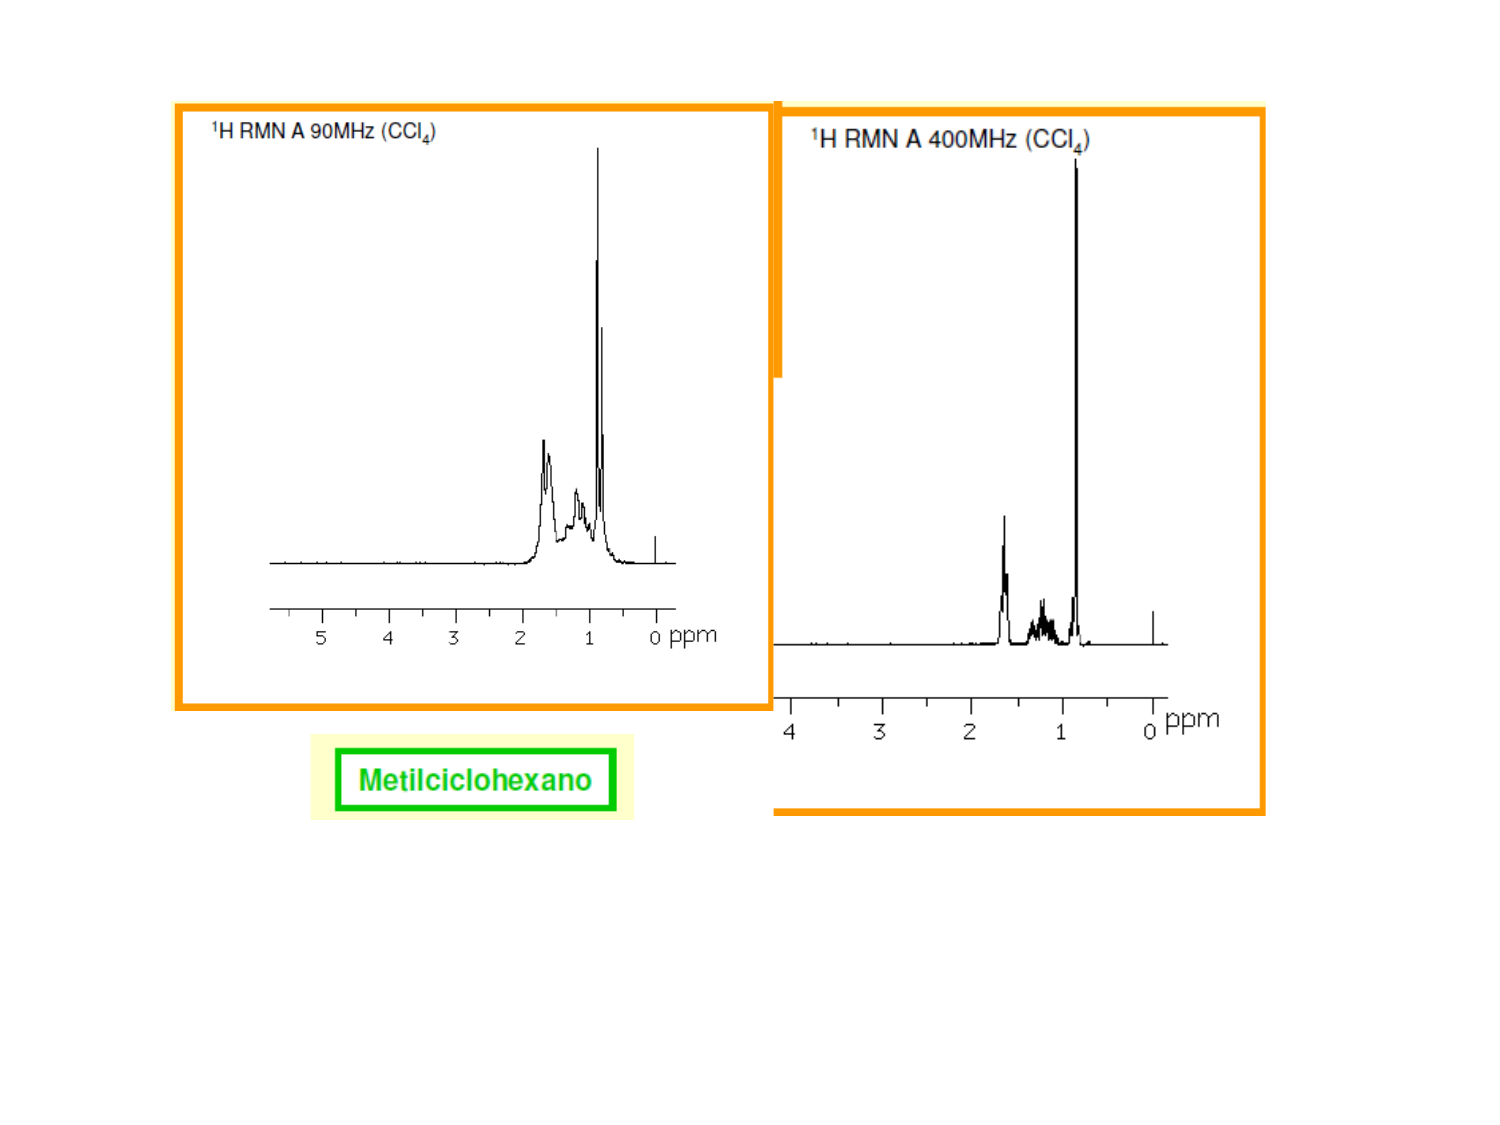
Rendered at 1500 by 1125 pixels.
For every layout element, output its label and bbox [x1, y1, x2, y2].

picture [170, 101, 1266, 817]
picture [310, 734, 635, 820]
